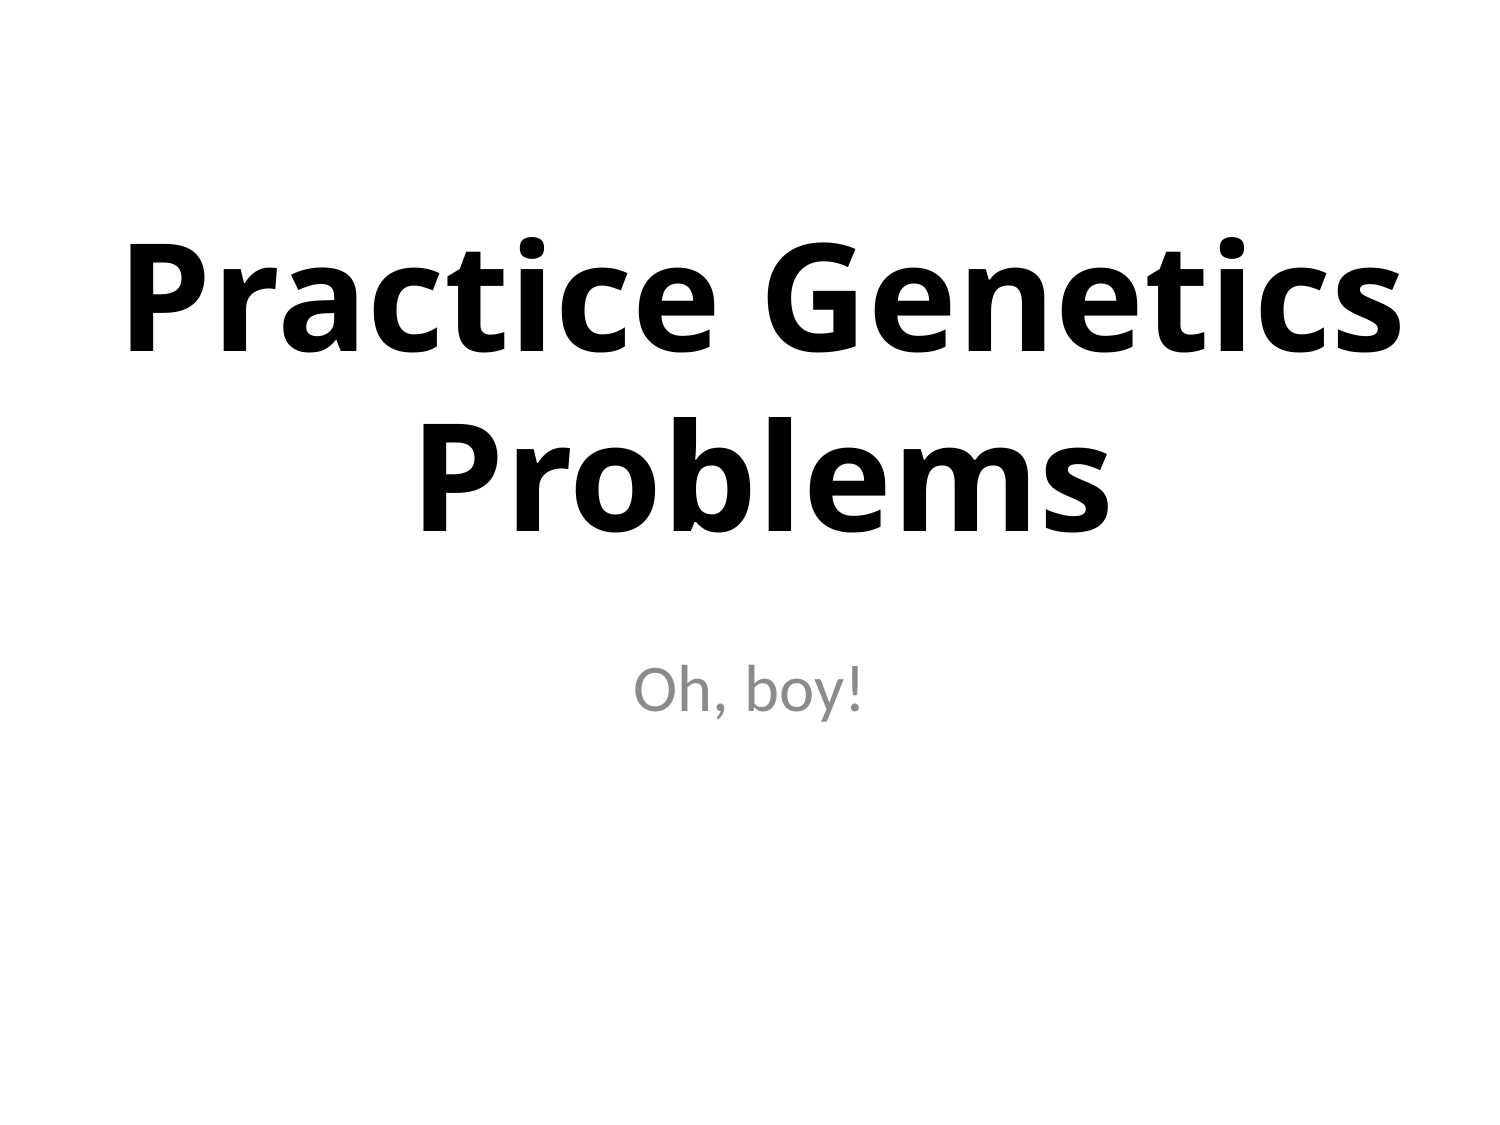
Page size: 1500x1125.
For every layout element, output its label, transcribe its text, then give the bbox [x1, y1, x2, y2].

title Practice Genetics Problems [99, 199, 1426, 563]
subtitle Oh, boy! [224, 637, 1276, 926]
